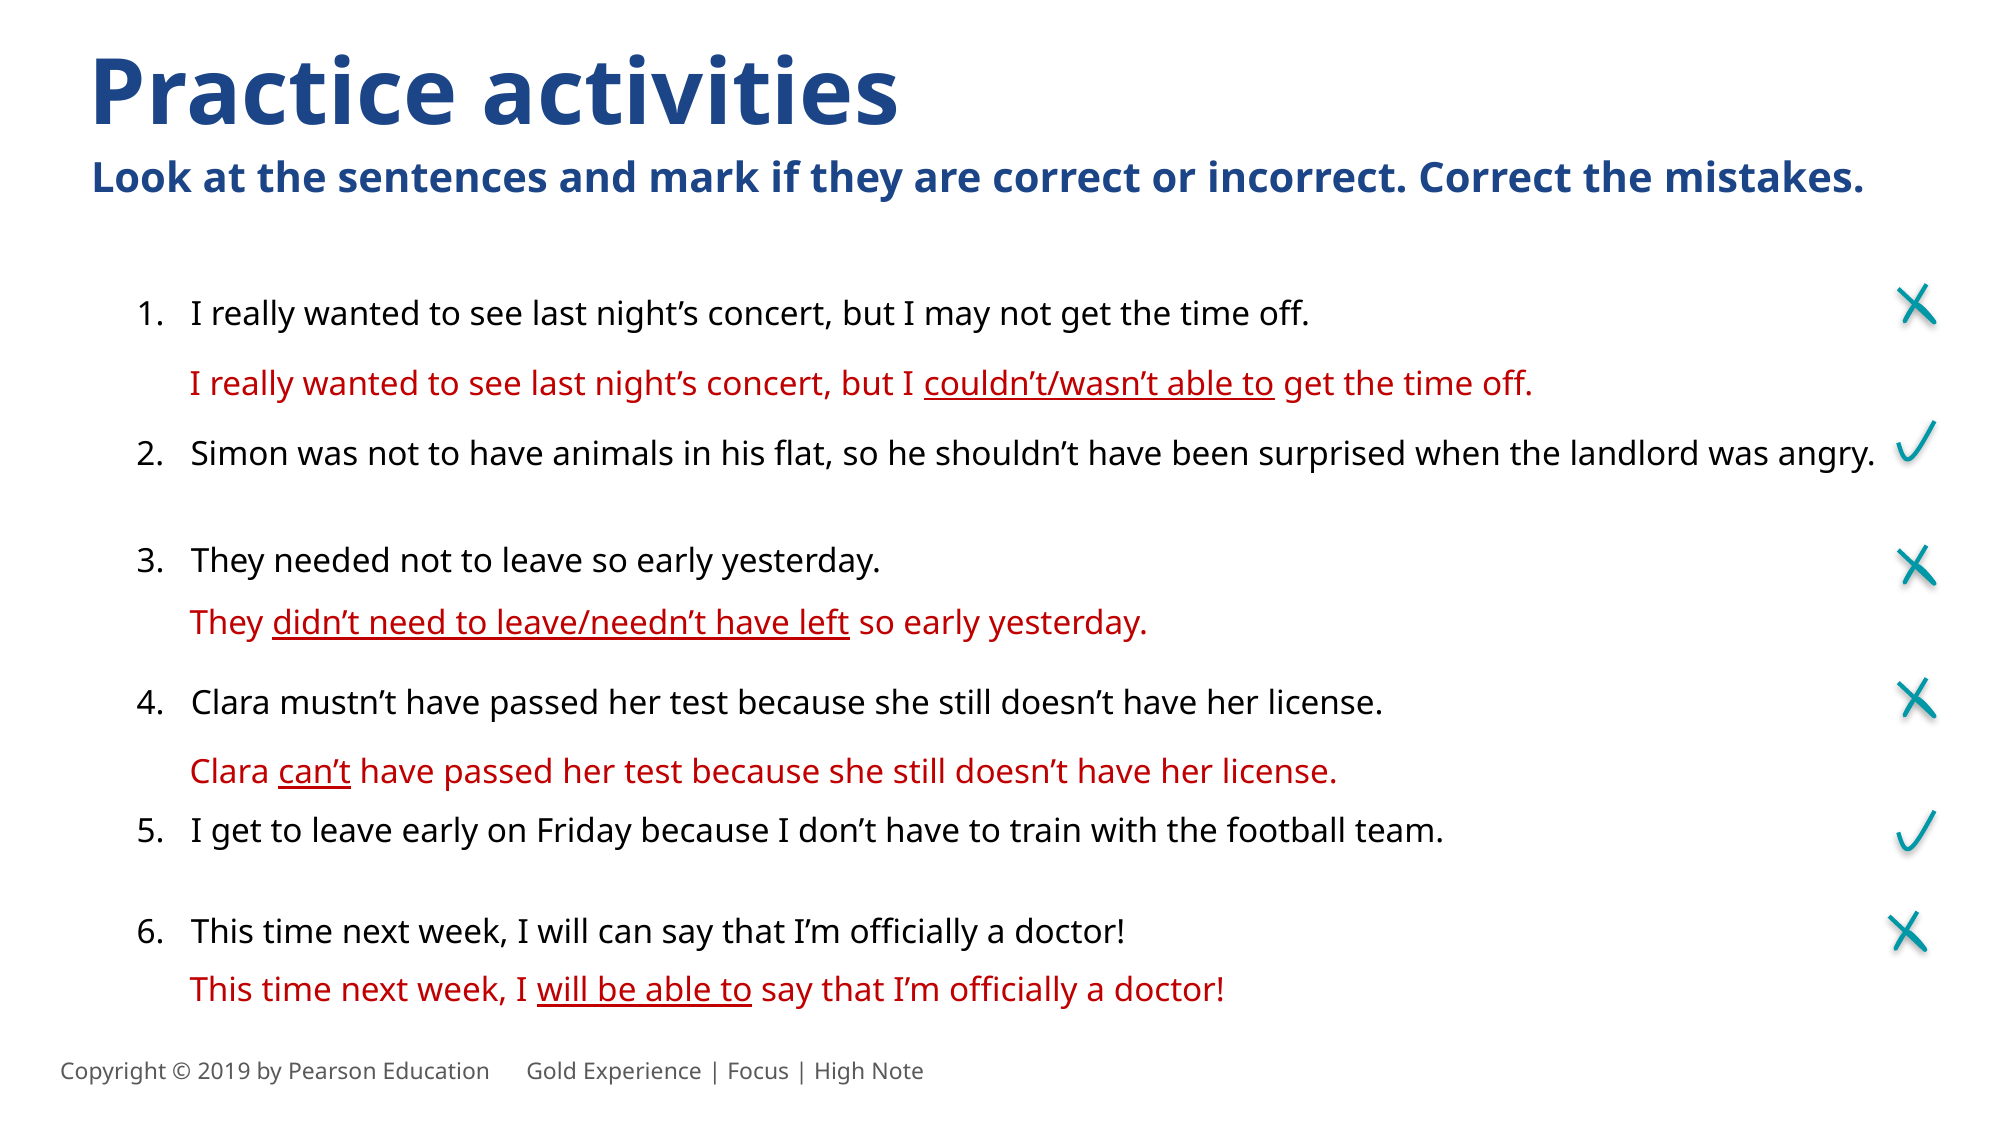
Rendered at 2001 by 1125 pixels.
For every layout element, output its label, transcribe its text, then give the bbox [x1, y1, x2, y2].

text_box [1889, 911, 1926, 950]
text_box [1898, 545, 1935, 584]
footer Copyright © 2019 by Pearson Education Gold Experience | Focus | High Note [45, 1040, 1084, 1101]
text_box I get to leave early on Friday because I don’t have to train with the football team. [100, 802, 1611, 858]
text_box This time next week, I will be able to say that I’m officially a doctor! [174, 961, 1699, 1017]
text_box [1898, 810, 1935, 850]
text_box This time next week, I will can say that I’m officially a doctor! [100, 903, 1651, 959]
text_box Simon was not to have animals in his flat, so he shouldn’t have been surprised when the landlord was angry. [100, 424, 1911, 480]
text_box [1898, 284, 1935, 323]
text_box Look at the sentences and mark if they are correct or incorrect. Correct the mistakes. [76, 148, 1960, 217]
text_box I really wanted to see last night’s concert, but I couldn’t/wasn’t able to get the time off. [174, 354, 1628, 410]
text_box They didn’t need to leave/needn’t have left so early yesterday. [174, 593, 1725, 650]
text_box [1898, 678, 1935, 717]
text_box Clara can’t have passed her test because she still doesn’t have her license. [174, 742, 1873, 799]
text_box I really wanted to see last night’s concert, but I may not get the time off. [100, 284, 1480, 340]
text_box Clara mustn’t have passed her test because she still doesn’t have her license. [100, 674, 1761, 730]
text_box They needed not to leave so early yesterday. [100, 532, 1728, 588]
text_box [1898, 421, 1935, 460]
text_box Practice activities [73, 37, 1181, 169]
